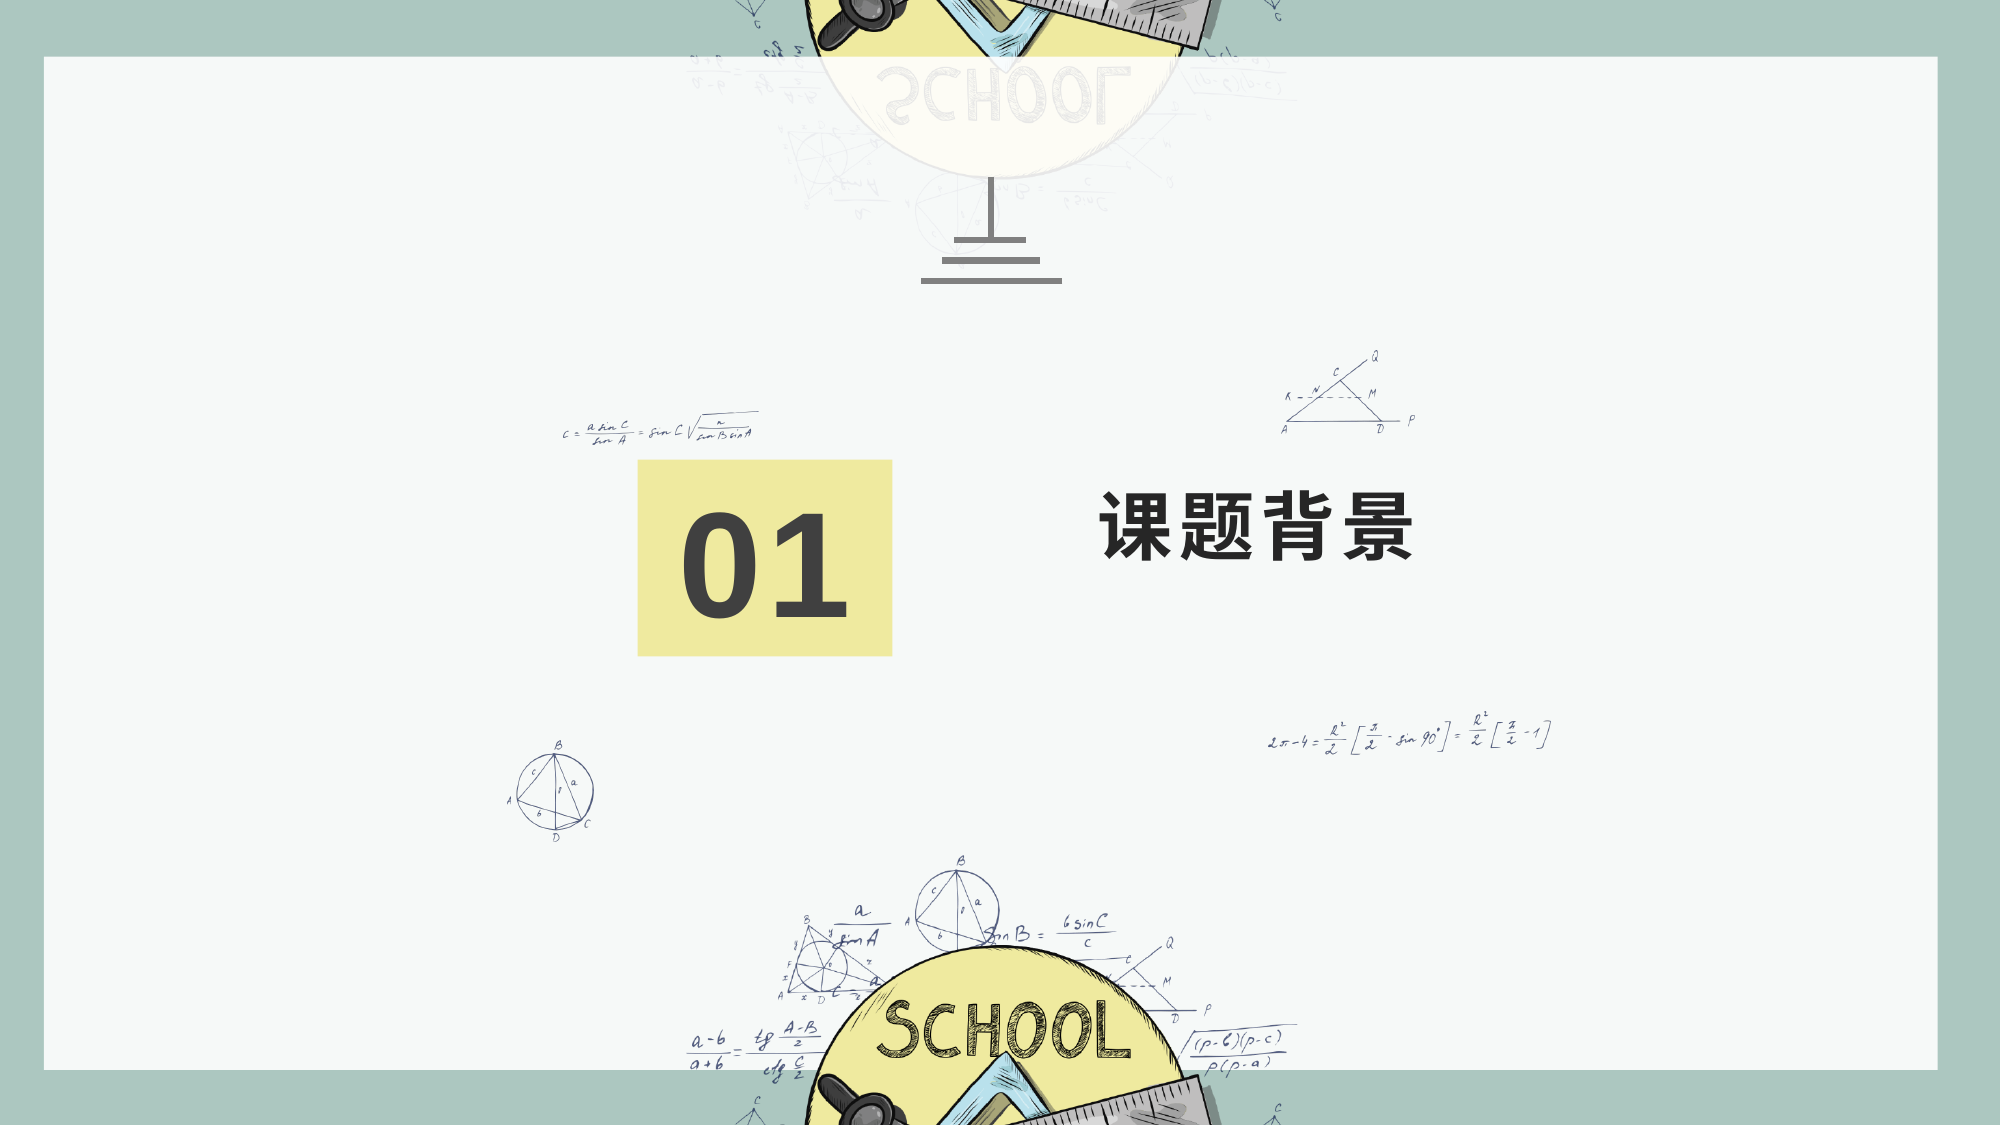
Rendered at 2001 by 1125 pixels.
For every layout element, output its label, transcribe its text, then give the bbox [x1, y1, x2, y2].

picture [1268, 711, 1551, 755]
picture [1281, 350, 1415, 434]
text_box 01 [637, 459, 893, 657]
picture [507, 740, 594, 842]
picture [666, 0, 1334, 56]
picture [563, 411, 759, 445]
title 课题背景 [948, 454, 1728, 571]
picture [666, 855, 1334, 1125]
